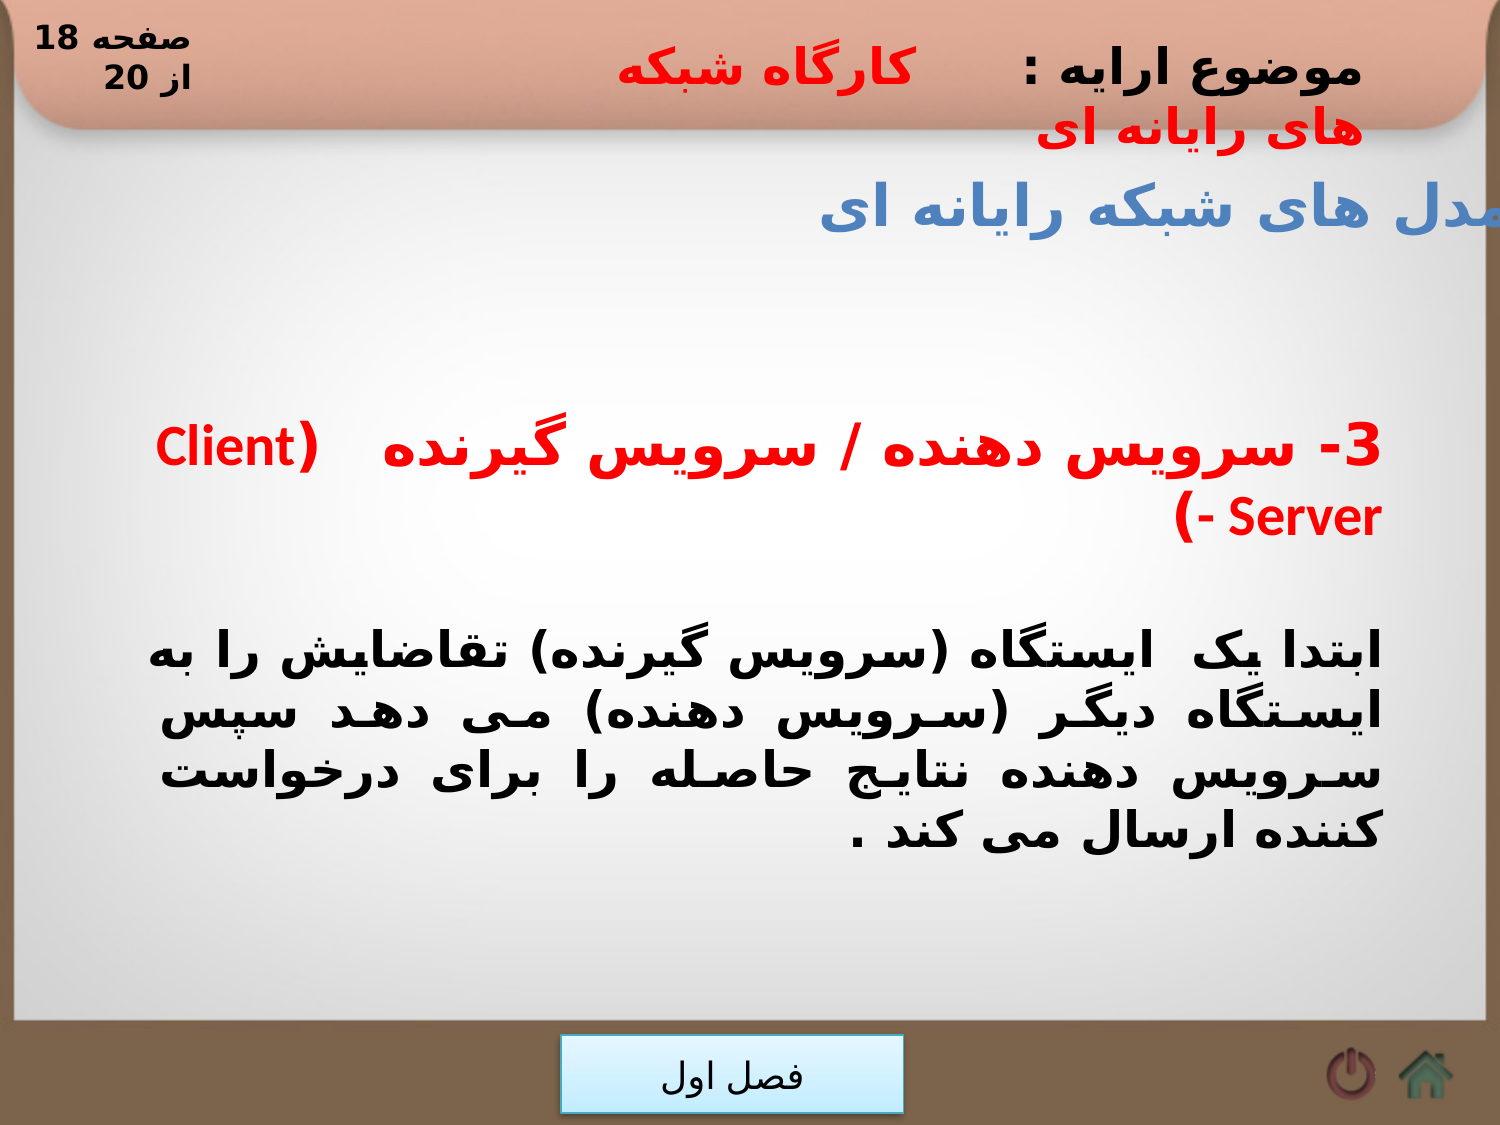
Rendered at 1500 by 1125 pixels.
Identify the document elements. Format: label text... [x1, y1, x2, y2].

text_box فصل اول [560, 1034, 904, 1114]
text_box صفحه 18 از 20 [0, 9, 207, 104]
text_box موضوع ارایه : کارگاه شبکه های رایانه ای [585, 26, 1380, 162]
text_box مدل های شبکه رایانه ای [803, 160, 1500, 246]
text_box 3- سرویس دهنده / سرویس گیرنده (Client - Server) ابتدا یک ایستگاه (سرویس گیرنده) تقاضایش را به ایستگاه دیگر (سرویس دهنده) می دهد سپس سرویس دهنده نتایج حاصله را برای درخواست کننده ارسال می کند . [132, 399, 1399, 865]
picture [0, 0, 1500, 1125]
